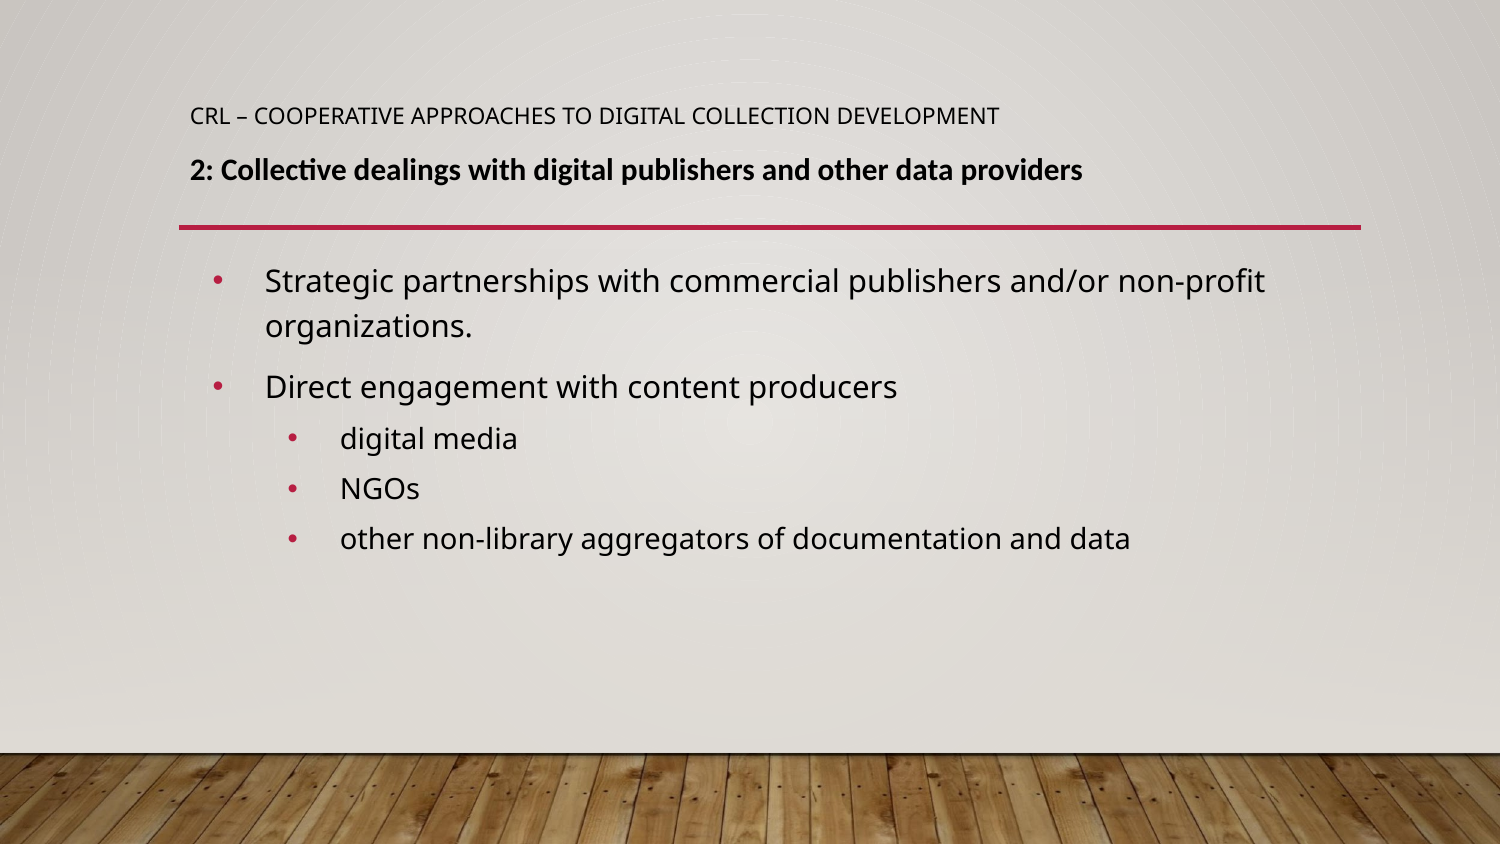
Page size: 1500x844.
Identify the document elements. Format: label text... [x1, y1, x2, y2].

list Strategic partnerships with commercial publishers and/or non-profit organizations. Direct engagement with content producers digital media NGOs other non-library aggregators of documentation and data [178, 247, 1361, 673]
picture [0, 753, 1500, 844]
title CRL – COOPERATIVE APPROACHES TO DIGITAL COLLECTION DEVELOPMENT 2: Collective dealings with digital publishers and other data providers [178, 98, 1361, 229]
